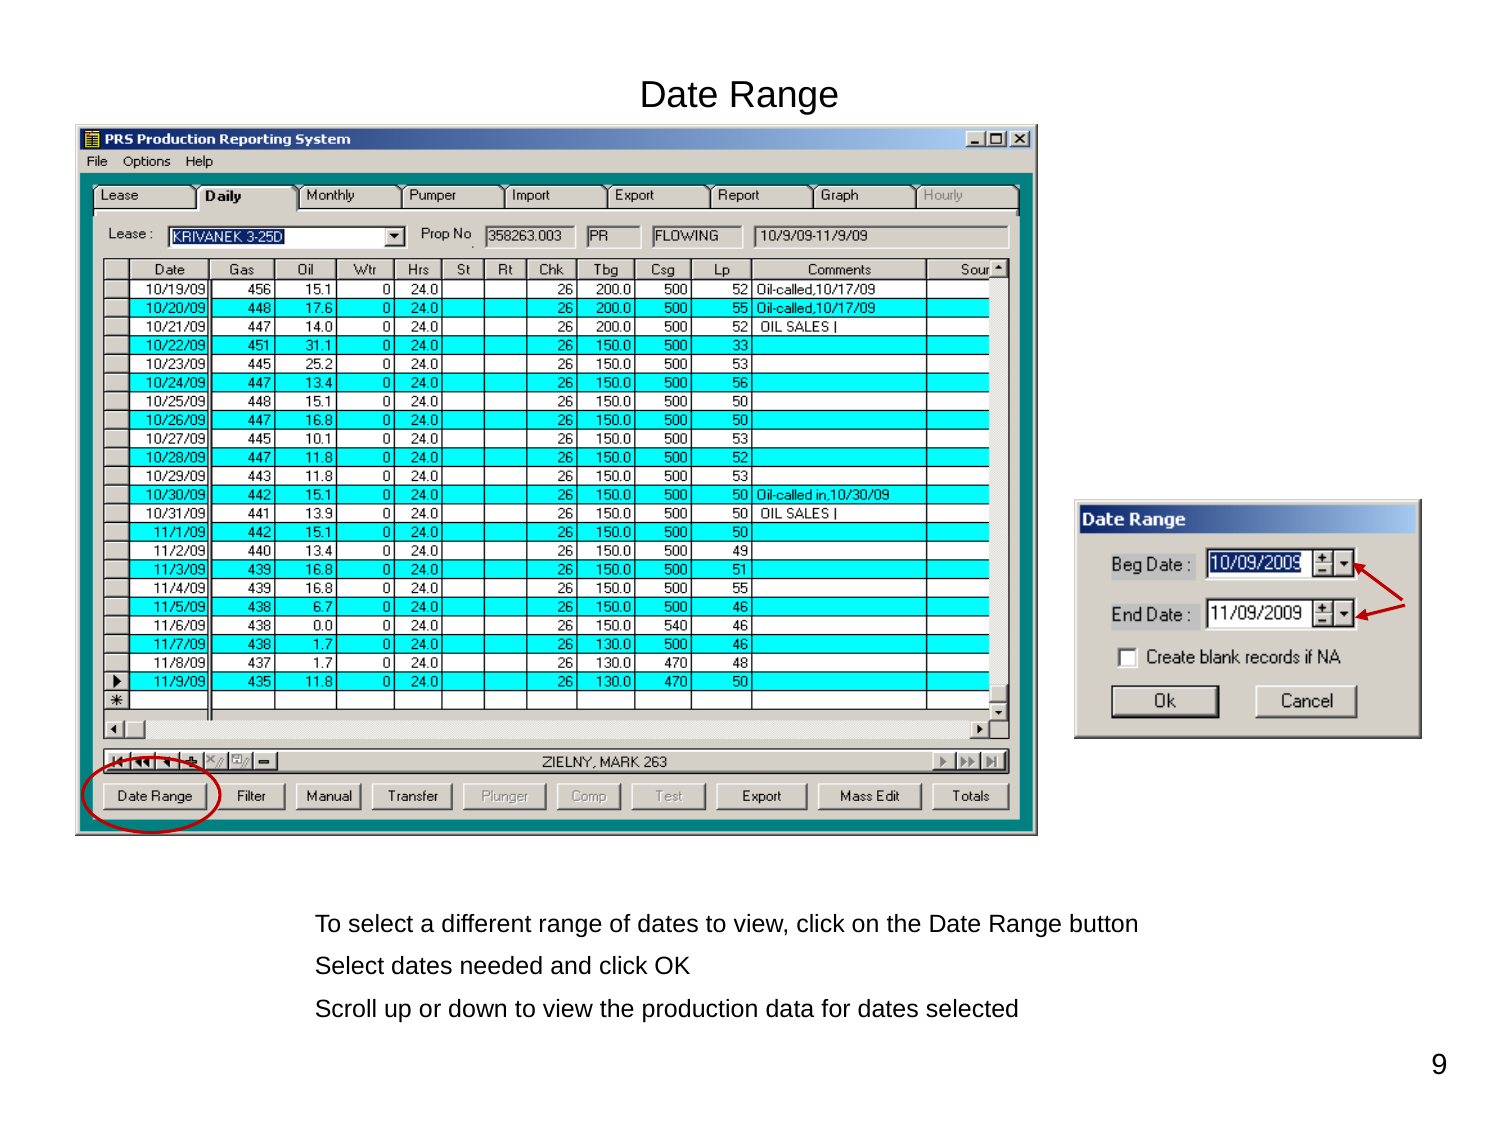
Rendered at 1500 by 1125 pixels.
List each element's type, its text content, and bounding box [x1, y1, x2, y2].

text_box Date Range [624, 62, 863, 123]
text_box To select a different range of dates to view, click on the Date Range button Select dates needed and click OK Scroll up or down to view the production data for dates selected [300, 900, 1225, 1030]
picture [74, 124, 1038, 836]
slide_number 9 [1374, 1037, 1463, 1089]
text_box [1074, 499, 1423, 740]
